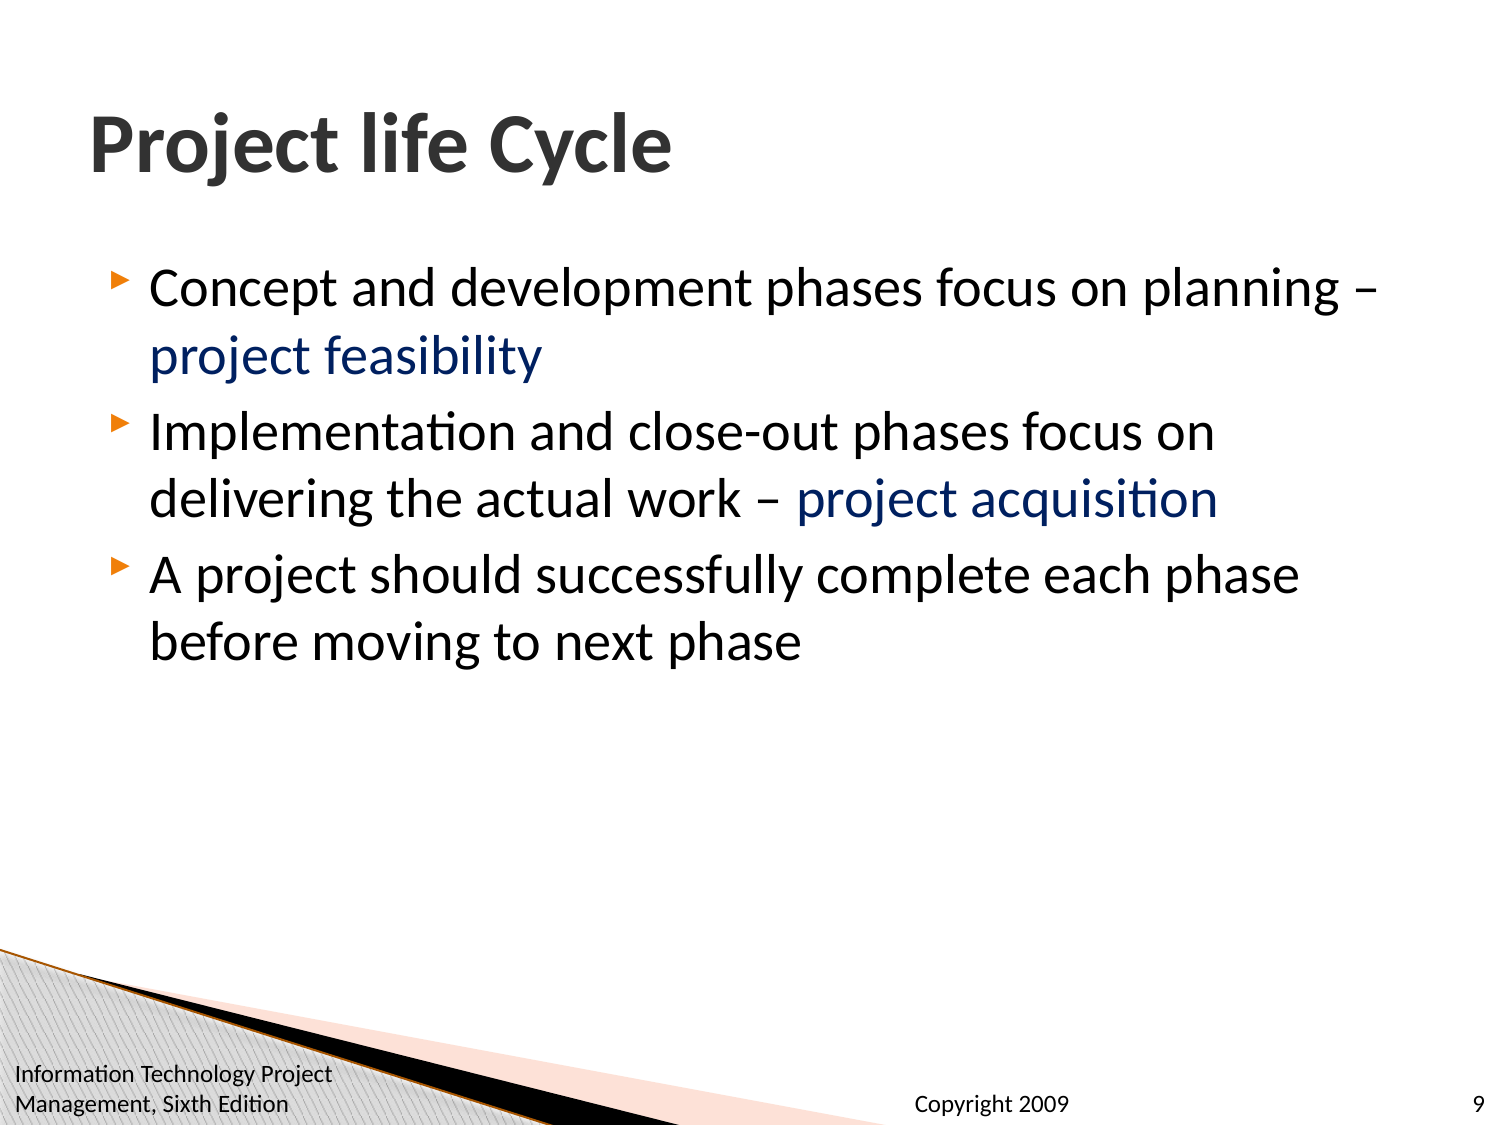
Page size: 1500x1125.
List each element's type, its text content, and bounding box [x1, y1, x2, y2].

title Project life Cycle [75, 45, 1425, 233]
footer Information Technology Project Management, Sixth Edition [0, 1065, 425, 1125]
slide_number 9 [1408, 1065, 1500, 1125]
list Concept and development phases focus on planning – project feasibility Implementation and close-out phases focus on delivering the actual work – project acquisition A project should successfully complete each phase before moving to next phase [74, 242, 1426, 986]
